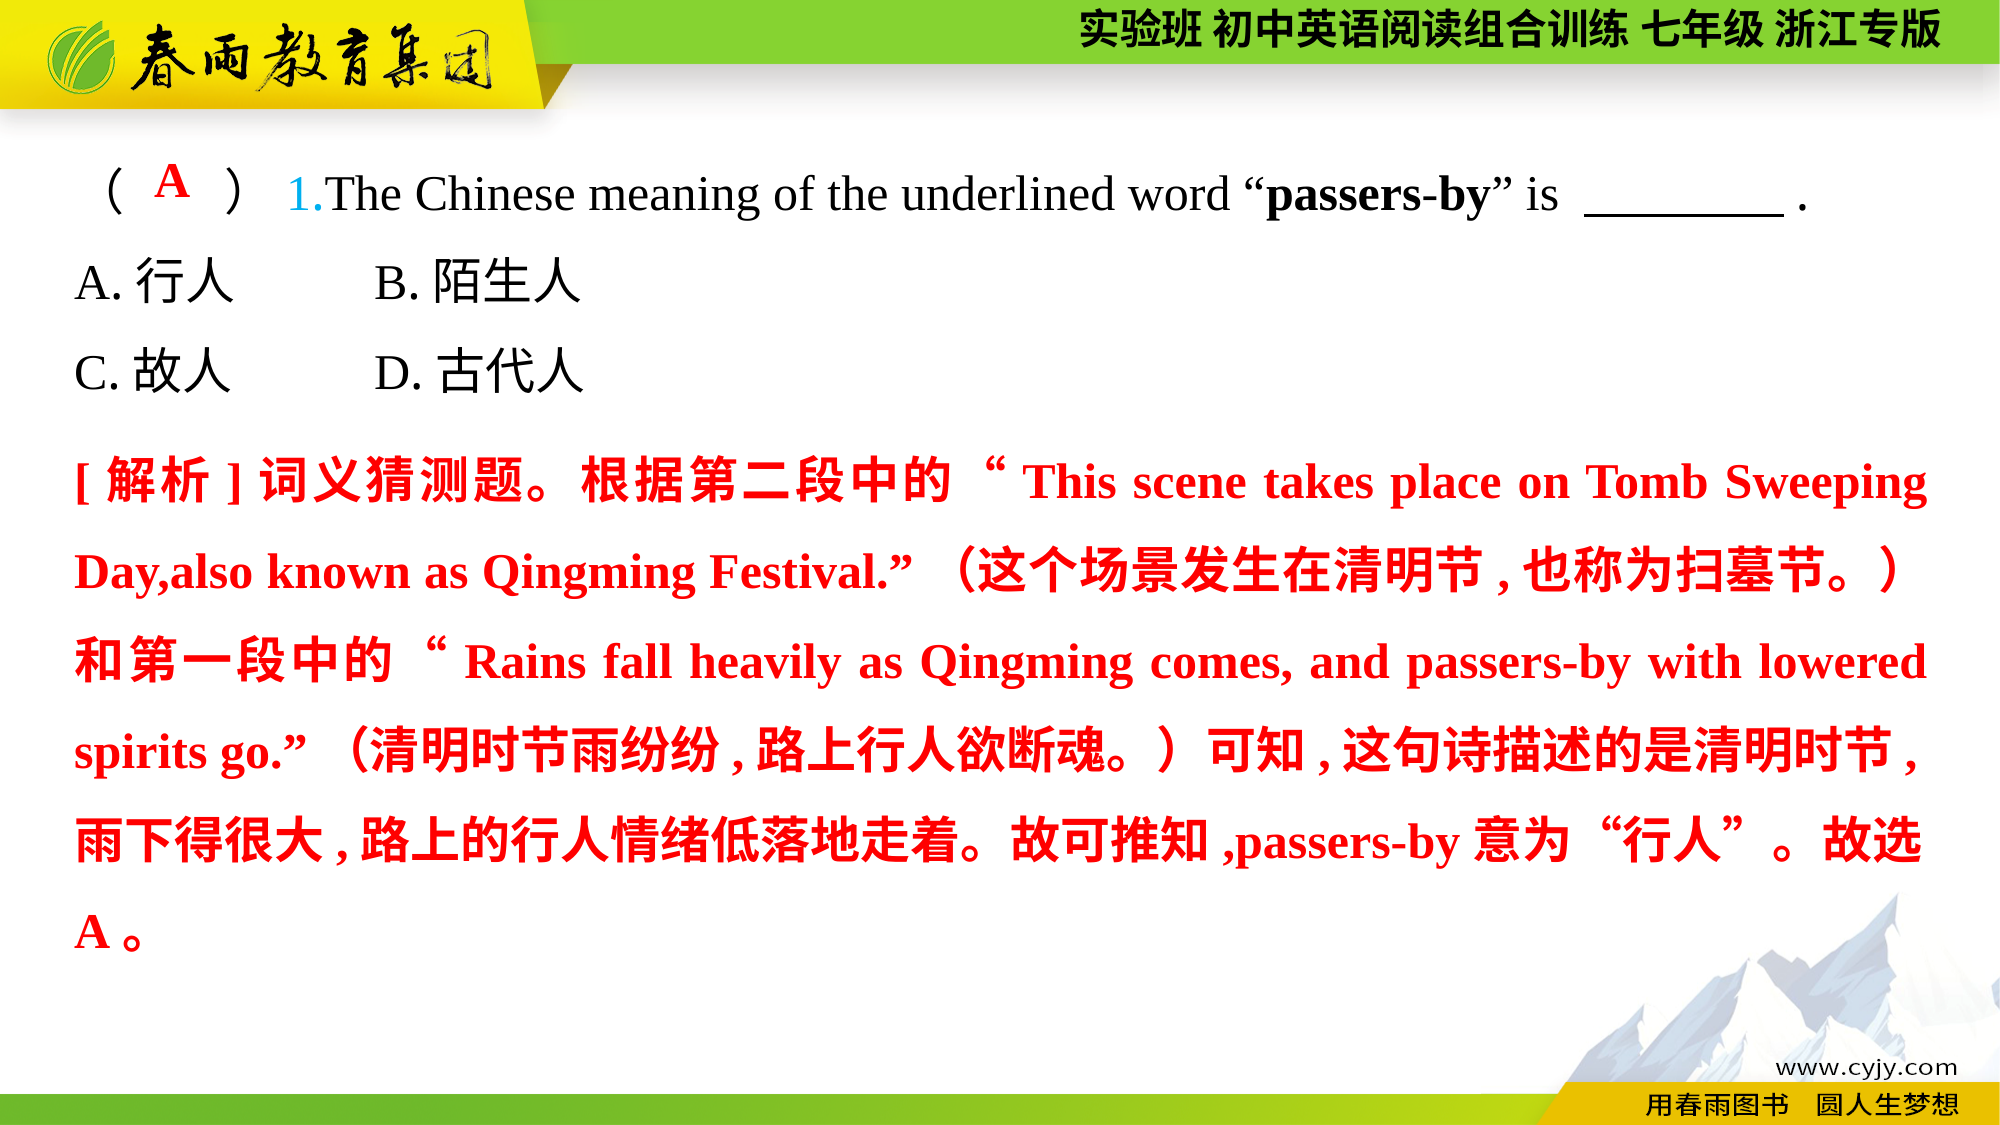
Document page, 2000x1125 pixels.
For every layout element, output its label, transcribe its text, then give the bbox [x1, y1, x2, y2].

list （ ）1.The Chinese meaning of the underlined word “passers-by” is . A.行人 B.陌生人 C.故人 D.古代人 [59, 122, 1944, 411]
text_box A [139, 140, 206, 215]
text_box [解析]词义猜测题。根据第二段中的“This scene takes place on Tomb Sweeping Day,also known as Qingming Festival.”（这个场景发生在清明节,也称为扫墓节。）和第一段中的“Rains fall heavily as Qingming comes, and passers-by with lowered spirits go.”（清明时节雨纷纷,路上行人欲断魂。）可知,这句诗描述的是清明时节,雨下得很大,路上的行人情绪低落地走着。故可推知,passers-by意为“行人”。故选A。 [59, 411, 1944, 967]
picture [0, 0, 2000, 1125]
